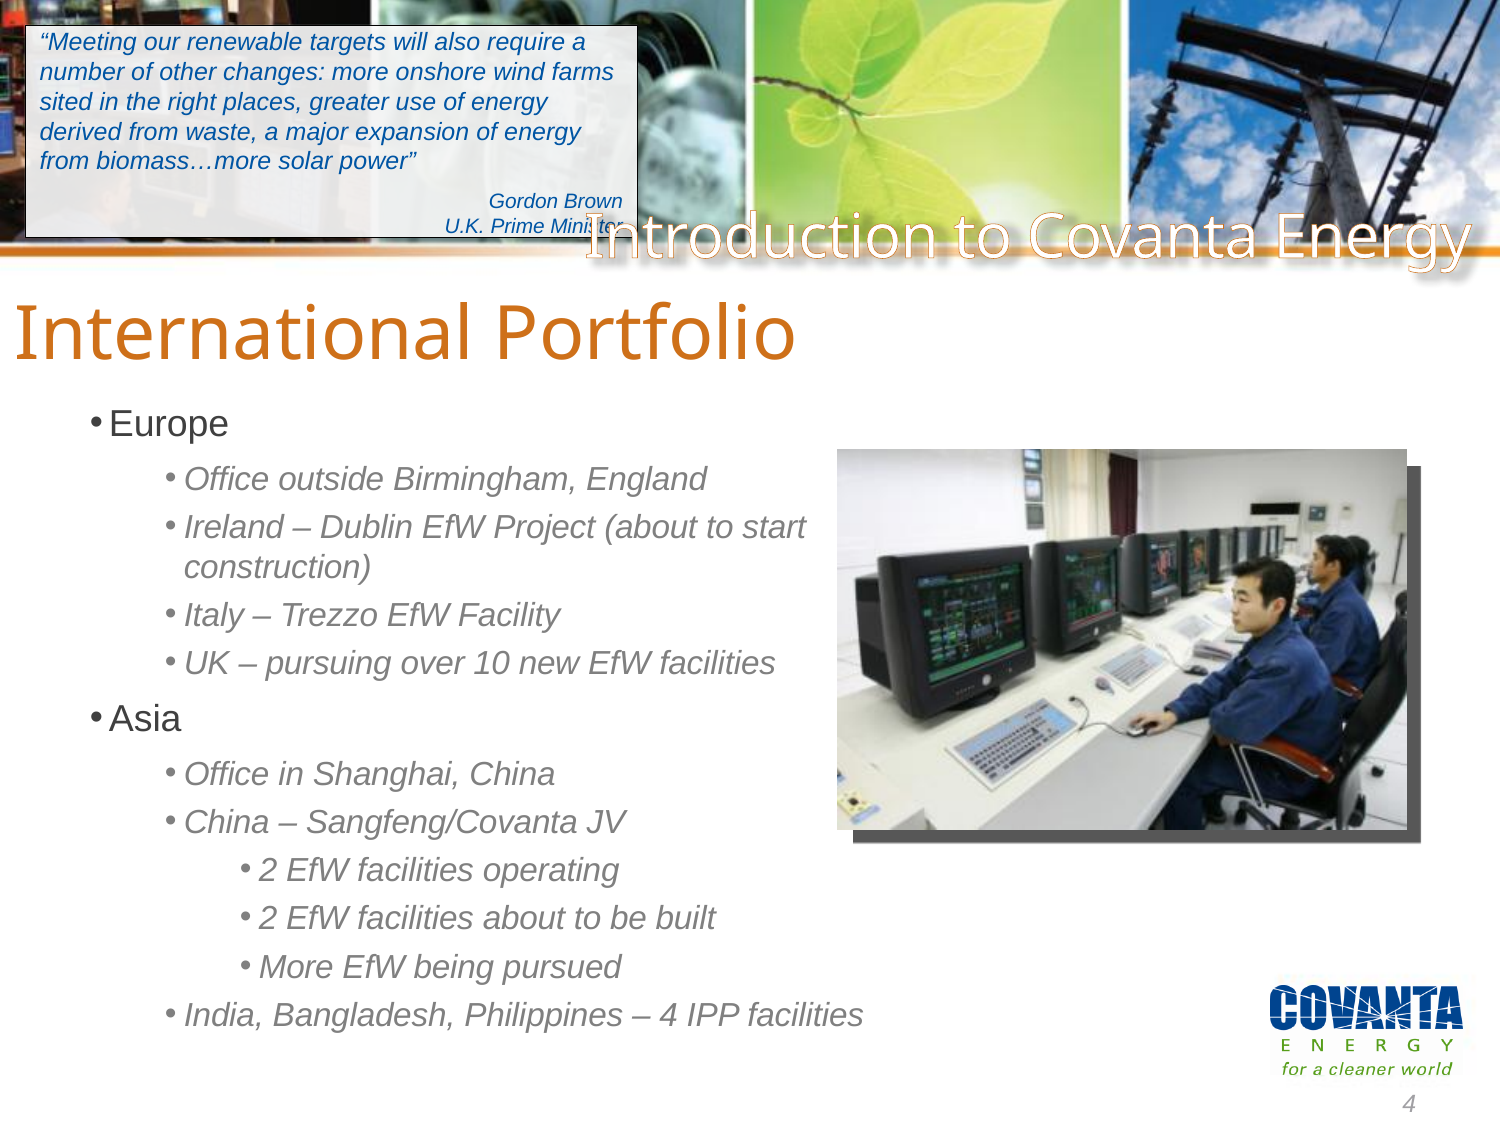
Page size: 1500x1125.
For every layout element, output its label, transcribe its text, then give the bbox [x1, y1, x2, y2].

text_box 4 [1387, 1079, 1500, 1125]
text_box Europe Office outside Birmingham, England Ireland – Dublin EfW Project (about to start construction) Italy – Trezzo EfW Facility UK – pursuing over 10 new EfW facilities Asia Office in Shanghai, China China – Sangfeng/Covanta JV 2 EfW facilities operating 2 EfW facilities about to be built More EfW being pursued India, Bangladesh, Philippines – 4 IPP facilities [0, 387, 900, 1041]
picture [0, 0, 1500, 287]
text_box “Meeting our renewable targets will also require a number of other changes: more onshore wind farms sited in the right places, greater use of energy derived from waste, a major expansion of energy from biomass…more solar power” Gordon Brown U.K. Prime Minister [24, 24, 638, 238]
text_box International Portfolio [0, 287, 1500, 384]
text_box Introduction to Covanta Energy [362, 188, 1488, 278]
picture [0, 384, 1500, 1125]
